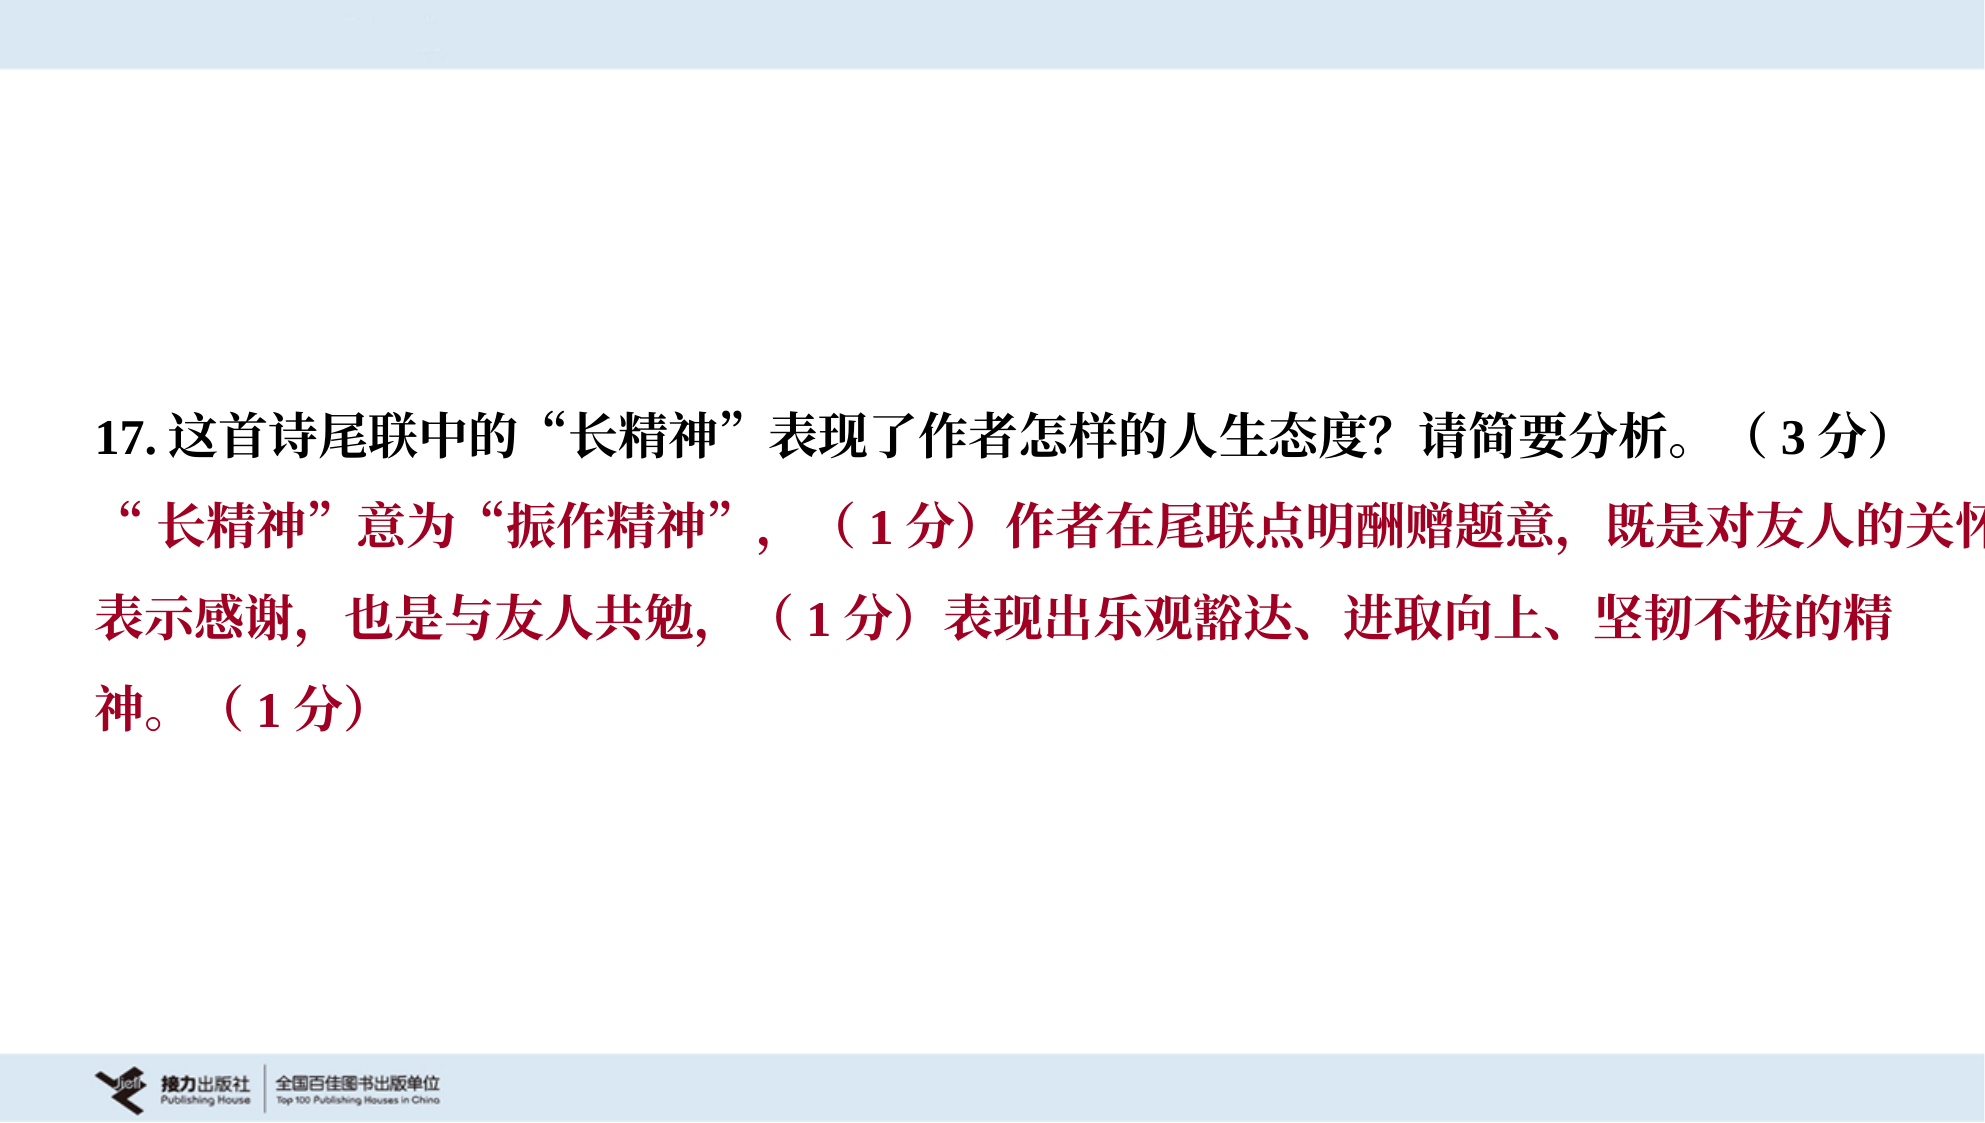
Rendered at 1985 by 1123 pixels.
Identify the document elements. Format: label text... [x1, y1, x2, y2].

text_box “长精神”意为“振作精神”，（1分）作者在尾联点明酬赠题意，既是对友人的关怀 表示感谢，也是与友人共勉，（1分）表现出乐观豁达、进取向上、坚韧不拔的精 神。（1分） [94, 462, 1892, 738]
picture [0, 0, 1985, 1122]
text_box 17.这首诗尾联中的“长精神”表现了作者怎样的人生态度？请简要分析。（3分） [94, 377, 1892, 462]
